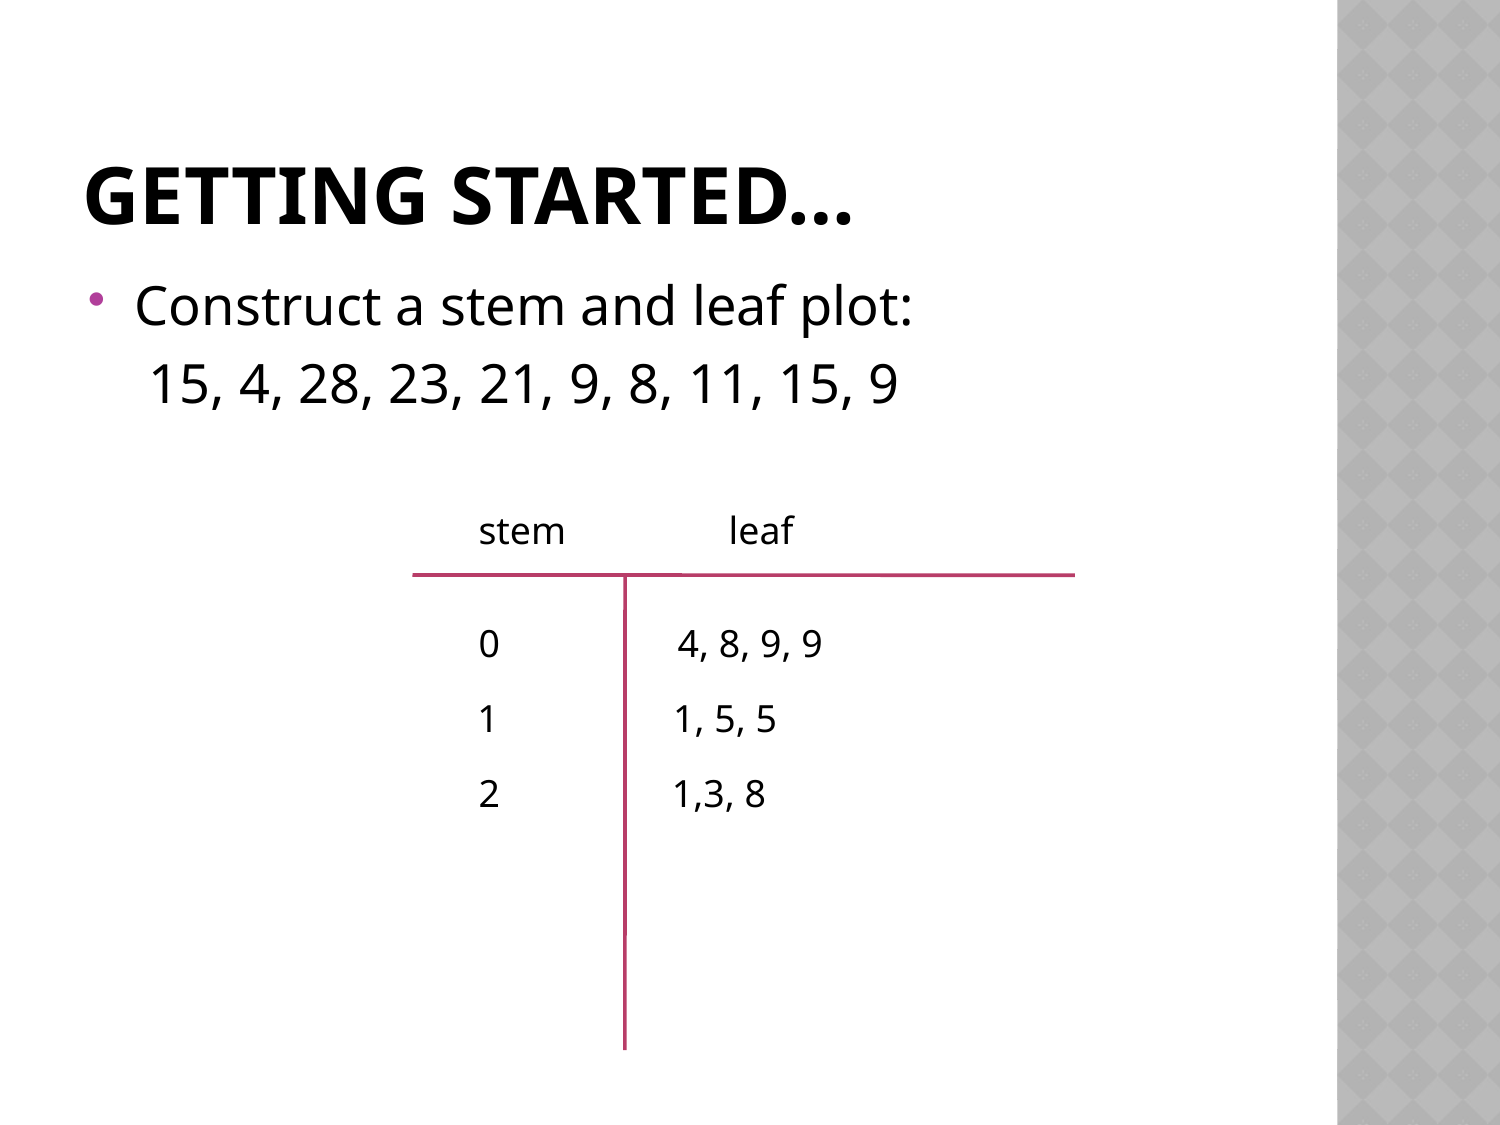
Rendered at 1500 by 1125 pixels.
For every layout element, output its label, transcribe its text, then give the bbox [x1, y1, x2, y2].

text_box 1, 5, 5 [658, 687, 793, 748]
text_box 1 [462, 687, 513, 748]
title Getting started… [75, 52, 1263, 240]
text_box leaf [713, 499, 809, 560]
text_box 1,3, 8 [657, 762, 782, 810]
text_box stem [463, 499, 582, 560]
text_box 2 [463, 762, 516, 810]
text_box 4, 8, 9, 9 [662, 612, 848, 673]
list Construct a stem and leaf plot: 15, 4, 28, 23, 21, 9, 8, 11, 15, 9 [75, 264, 1263, 1059]
text_box 0 [463, 612, 516, 673]
